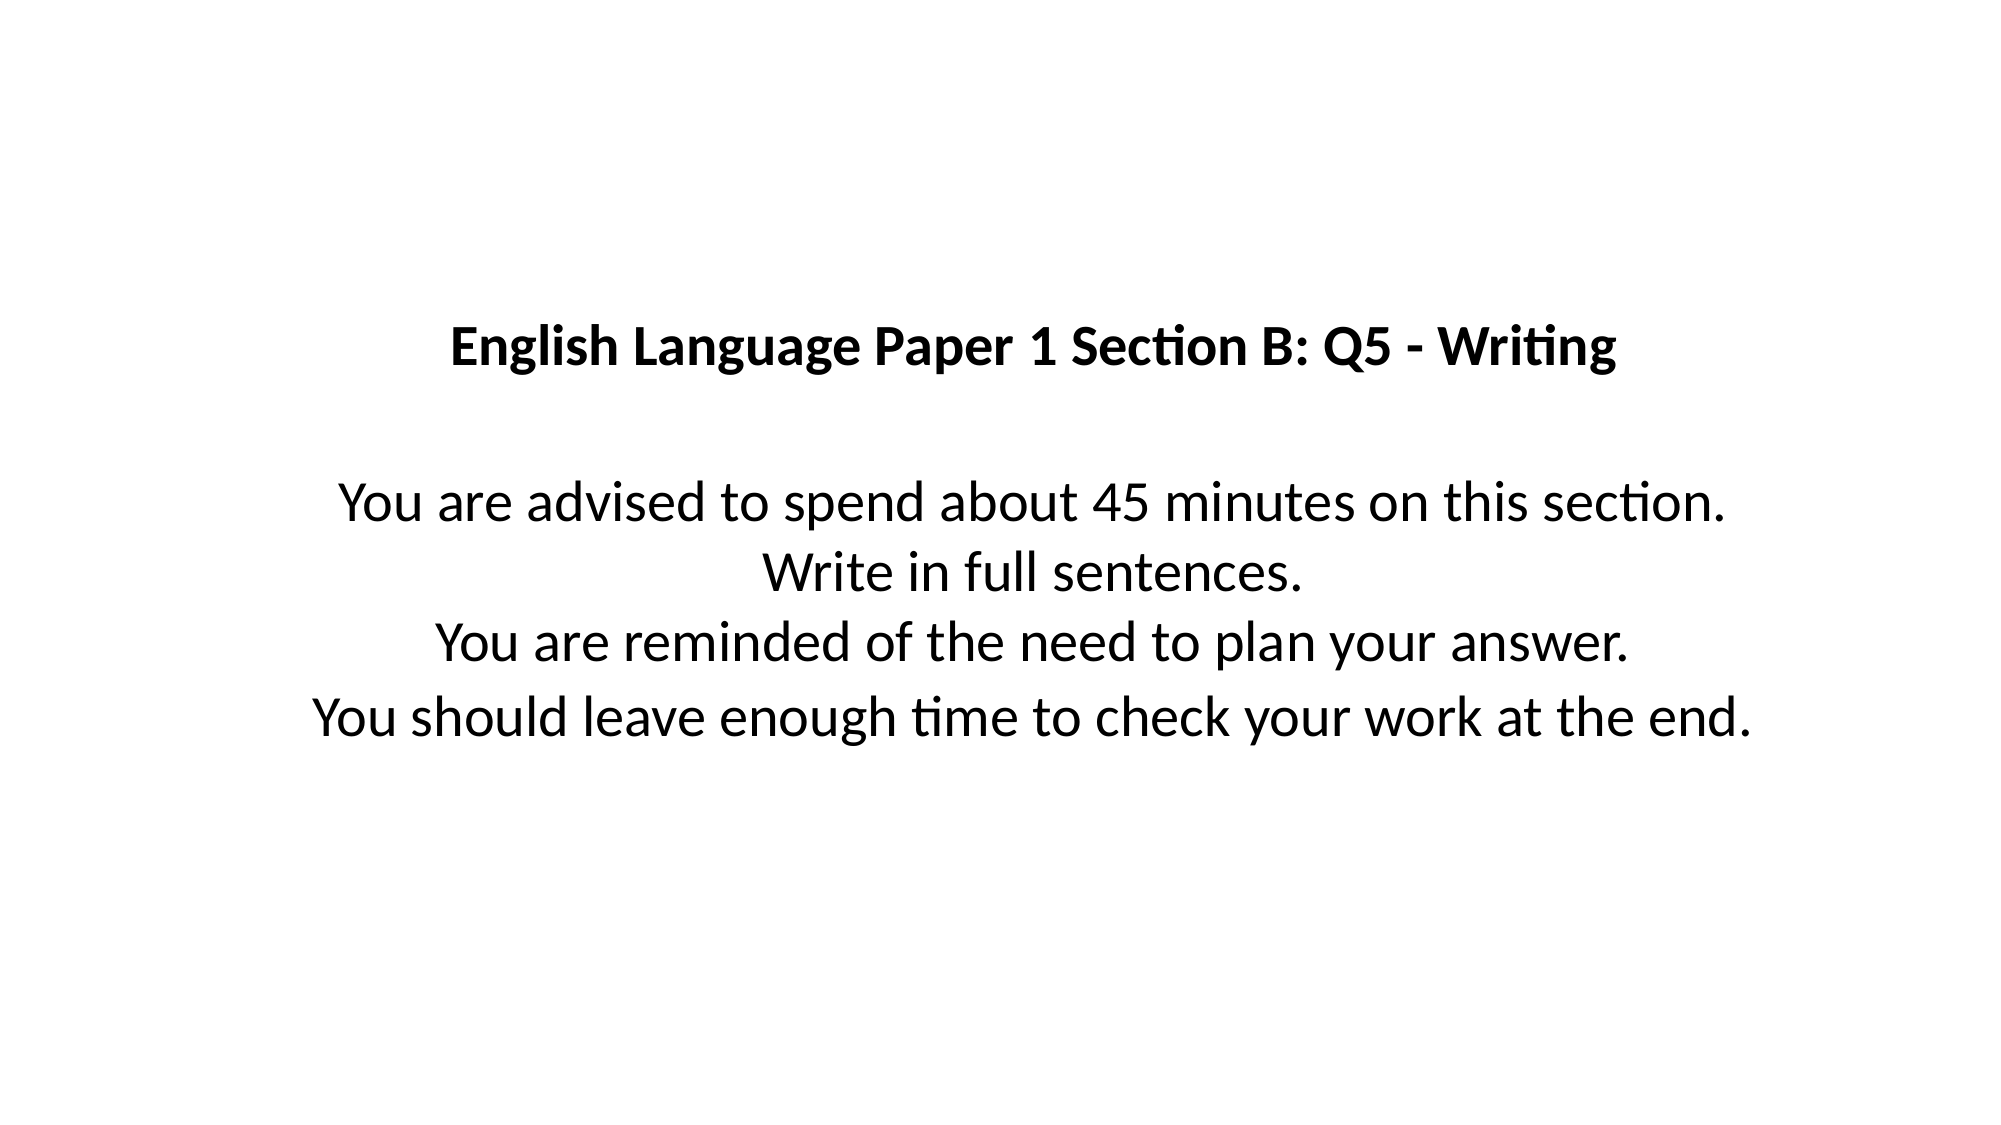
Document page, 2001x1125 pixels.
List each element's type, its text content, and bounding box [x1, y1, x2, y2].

text_box English Language Paper 1 Section B: Q5 - Writing You are advised to spend about 45 minutes on this section. Write in full sentences. You are reminded of the need to plan your answer. You should leave enough time to check your work at the end. [291, 294, 1775, 756]
